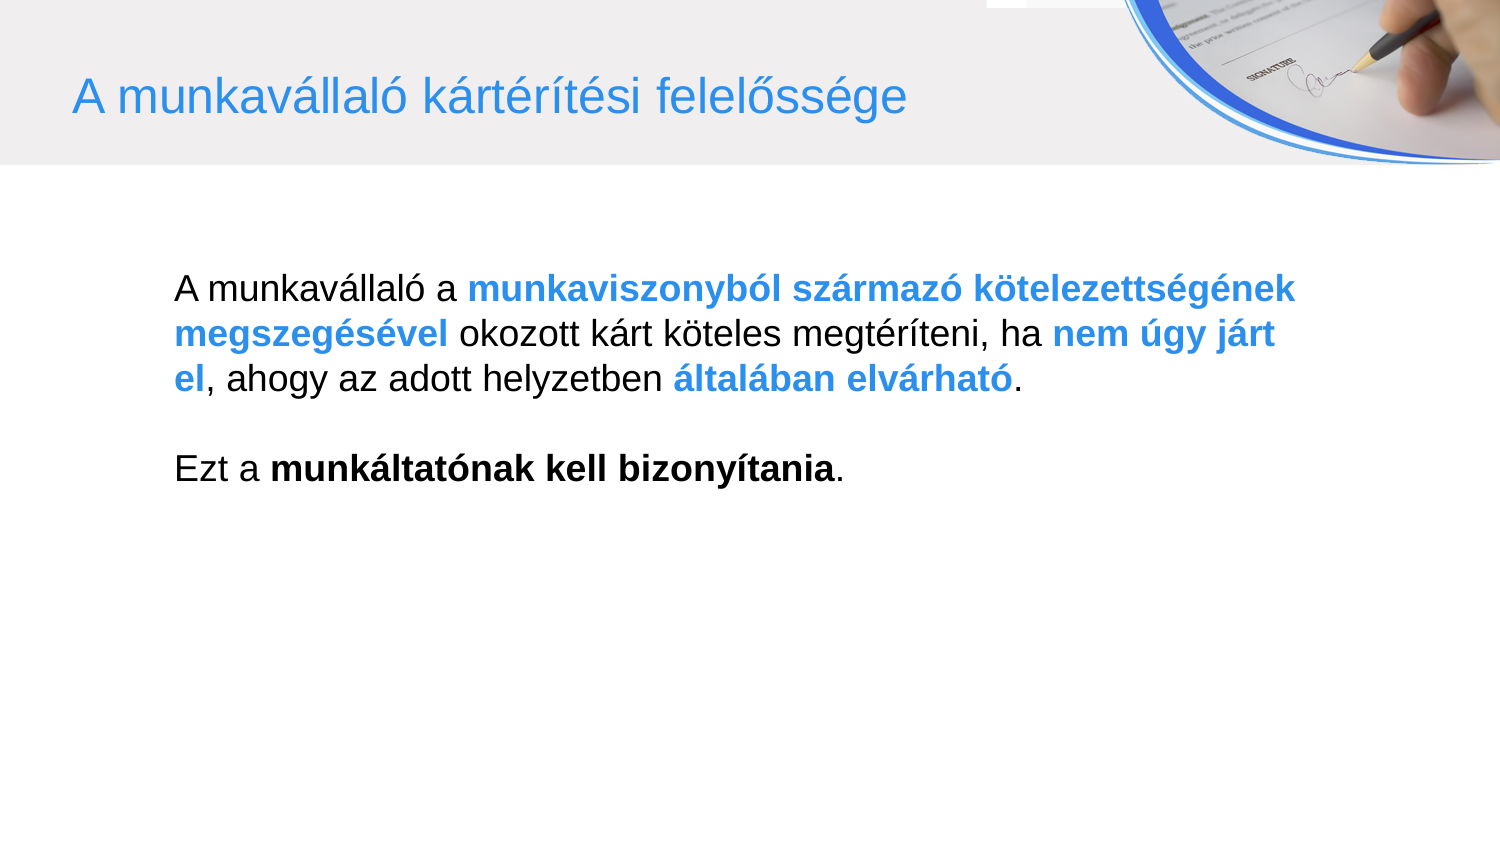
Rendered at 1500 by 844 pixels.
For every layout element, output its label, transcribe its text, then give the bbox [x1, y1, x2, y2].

picture [0, 0, 1500, 844]
text_box A munkavállaló a munkaviszonyból származó kötelezettségének megszegésével okozott kárt köteles megtéríteni, ha nem úgy járt el, ahogy az adott helyzetben általában elvárható. Ezt a munkáltatónak kell bizonyítania. [159, 256, 1338, 497]
text_box A munkavállaló kártérítési felelőssége [58, 55, 924, 131]
